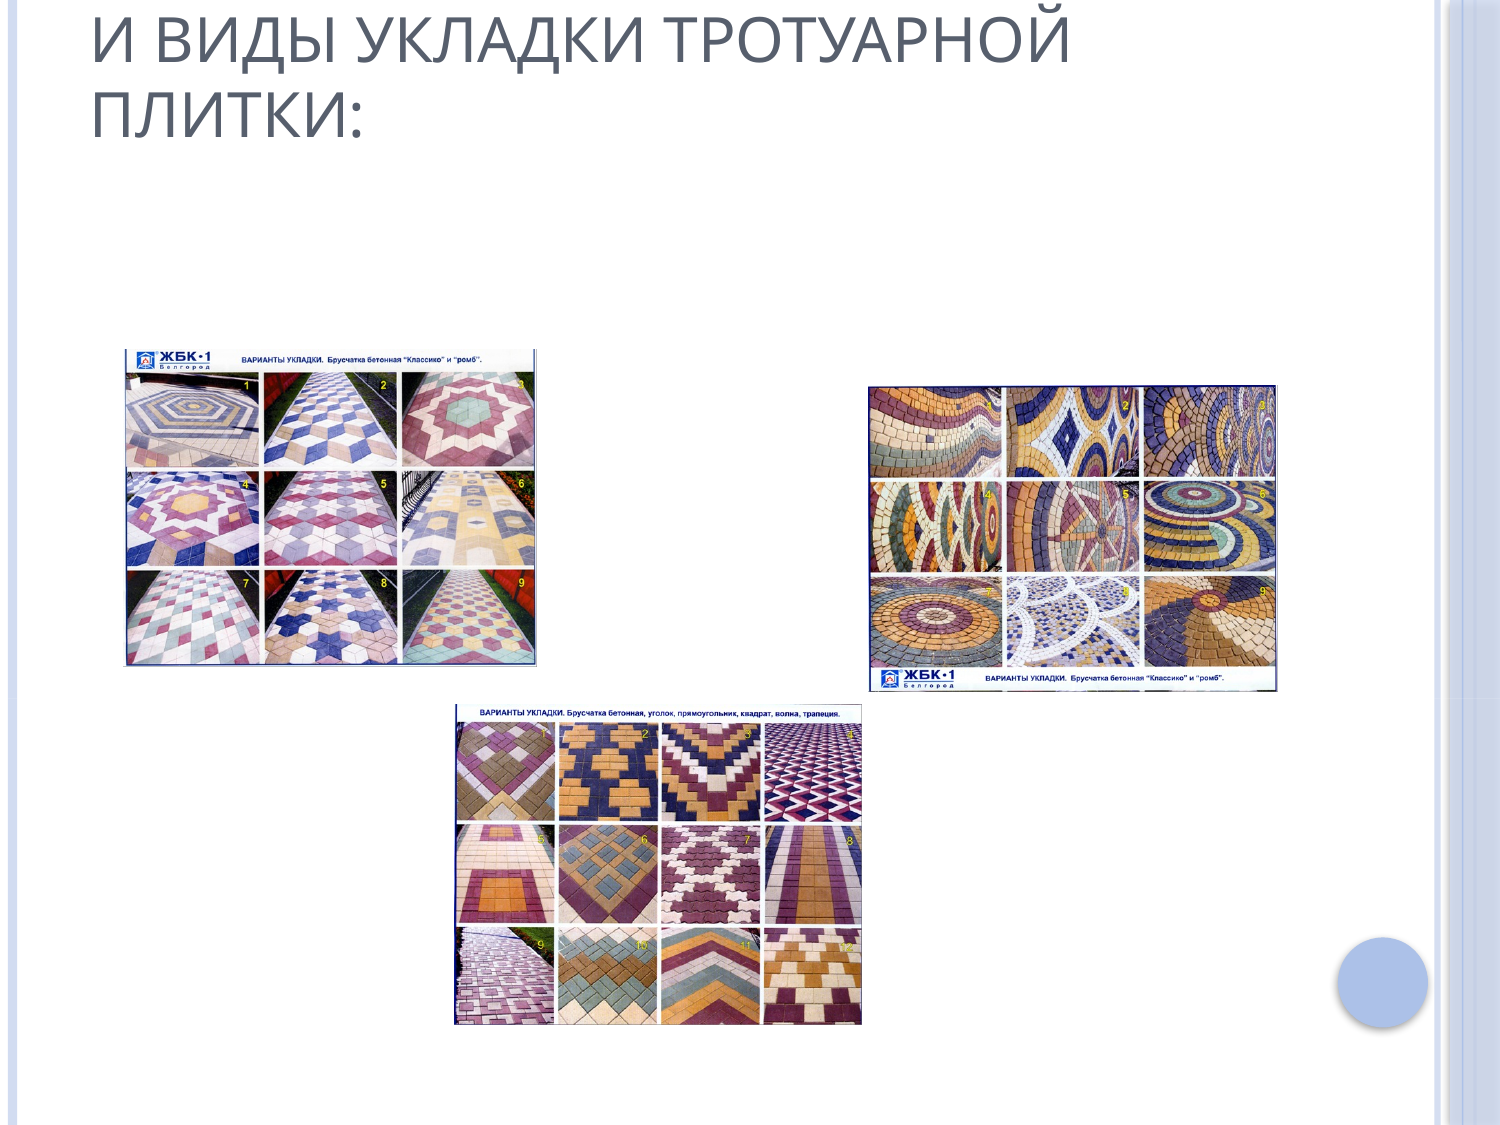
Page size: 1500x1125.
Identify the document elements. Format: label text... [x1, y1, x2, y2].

picture [454, 703, 863, 1026]
picture [867, 384, 1278, 693]
picture [123, 349, 537, 668]
title И виды укладки тротуарной плитки: [75, 45, 1300, 233]
